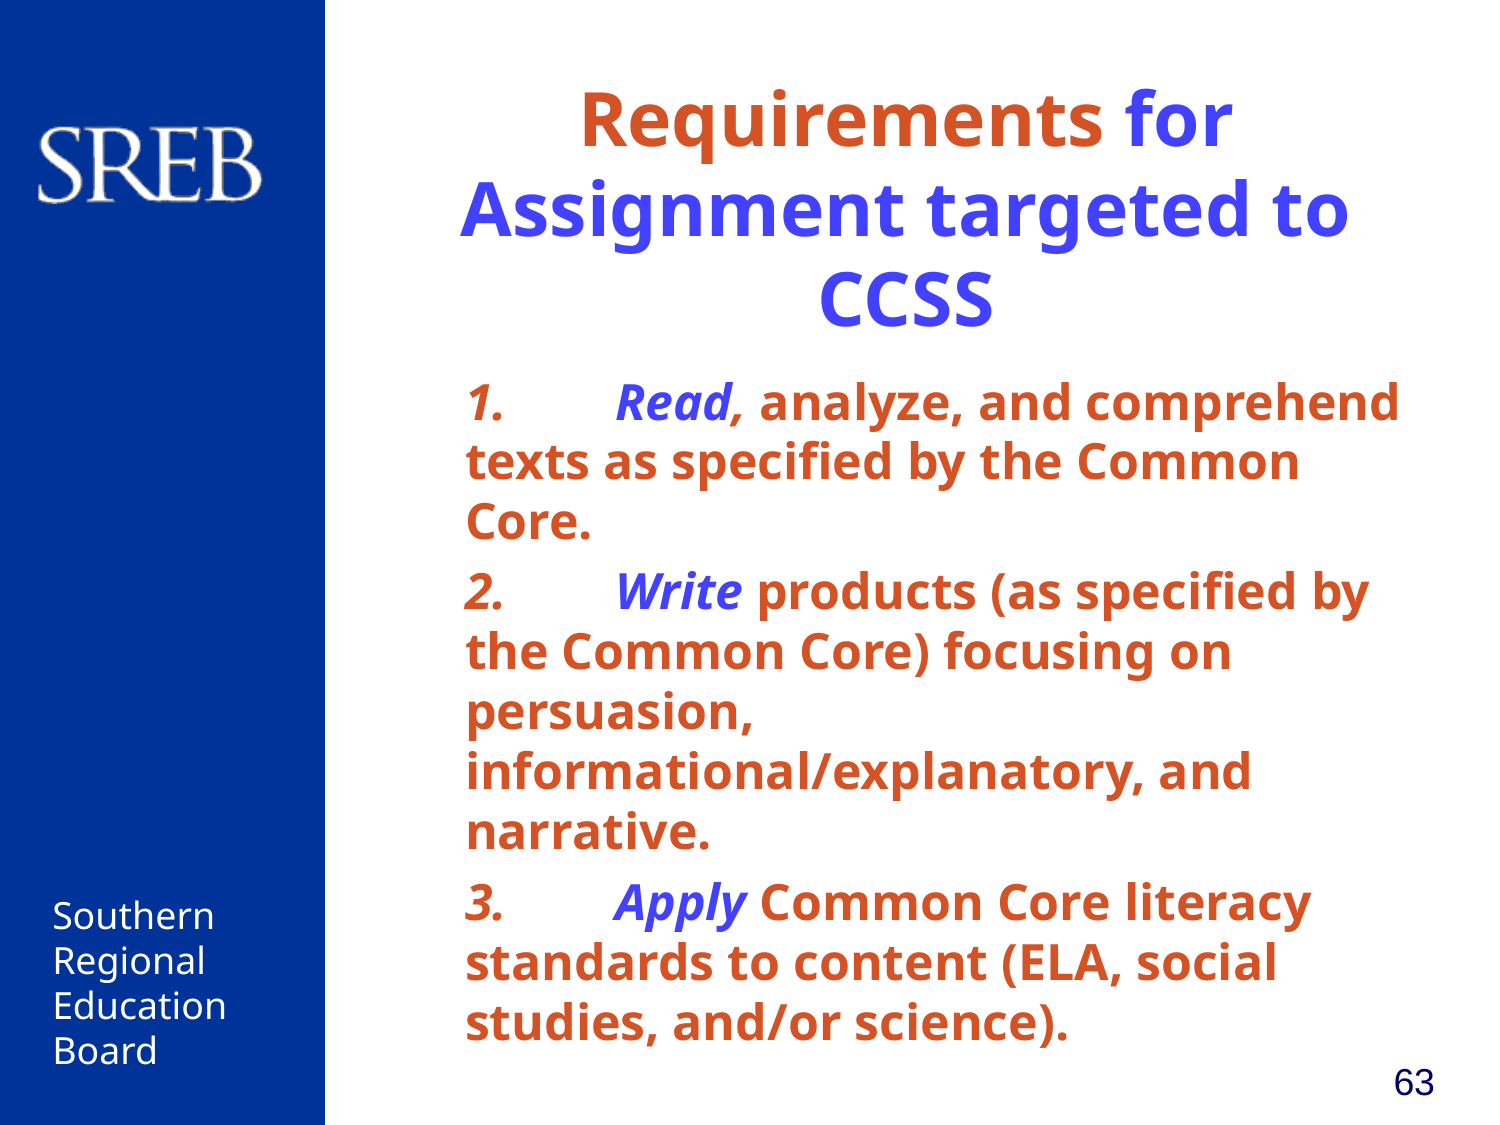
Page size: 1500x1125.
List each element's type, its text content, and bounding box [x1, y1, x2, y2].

picture [37, 124, 263, 204]
subtitle 1. Read, analyze, and comprehend texts as specified by the Common Core. 2. Write products (as specified by the Common Core) focusing on persuasion, informational/explanatory, and narrative. 3. Apply Common Core literacy standards to content (ELA, social studies, and/or science). [374, 362, 1438, 1001]
slide_number 63 [1124, 1049, 1451, 1125]
title Requirements for Assignment targeted to CCSS [374, 99, 1438, 313]
